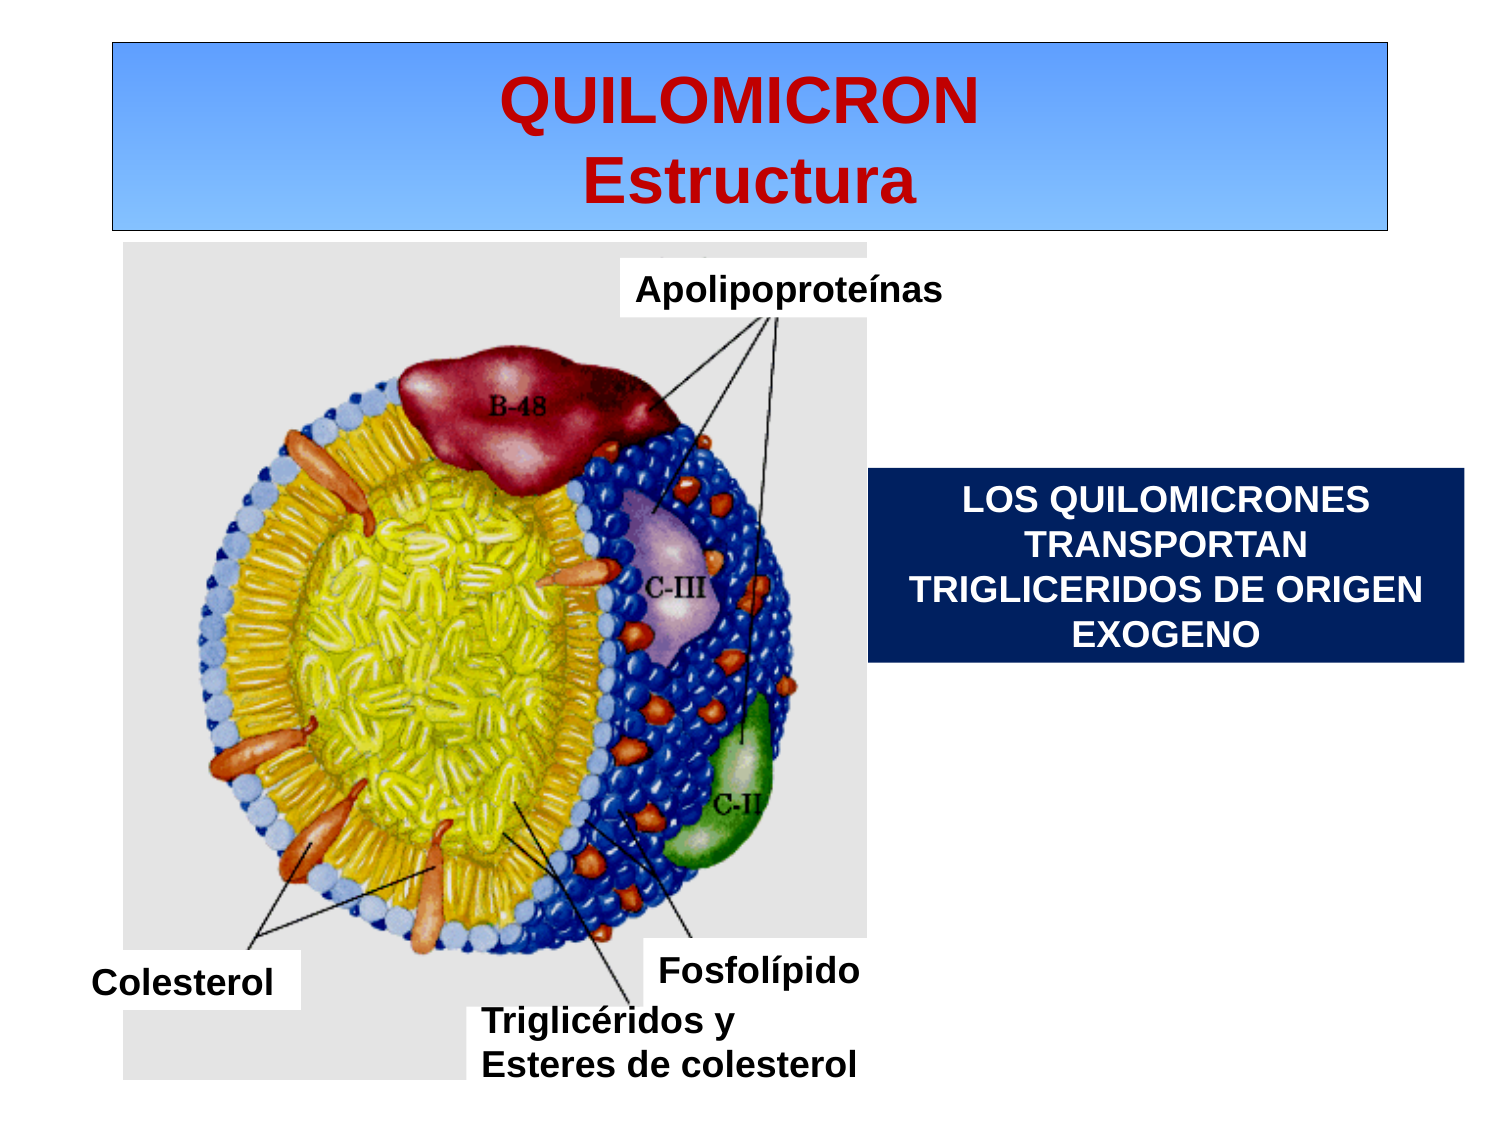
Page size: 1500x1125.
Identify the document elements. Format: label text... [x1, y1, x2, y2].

title QUILOMICRON Estructura [112, 42, 1388, 231]
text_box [64, 242, 962, 1095]
text_box LOS QUILOMICRONES TRANSPORTAN TRIGLICERIDOS DE ORIGEN EXOGENO [966, 467, 1465, 663]
